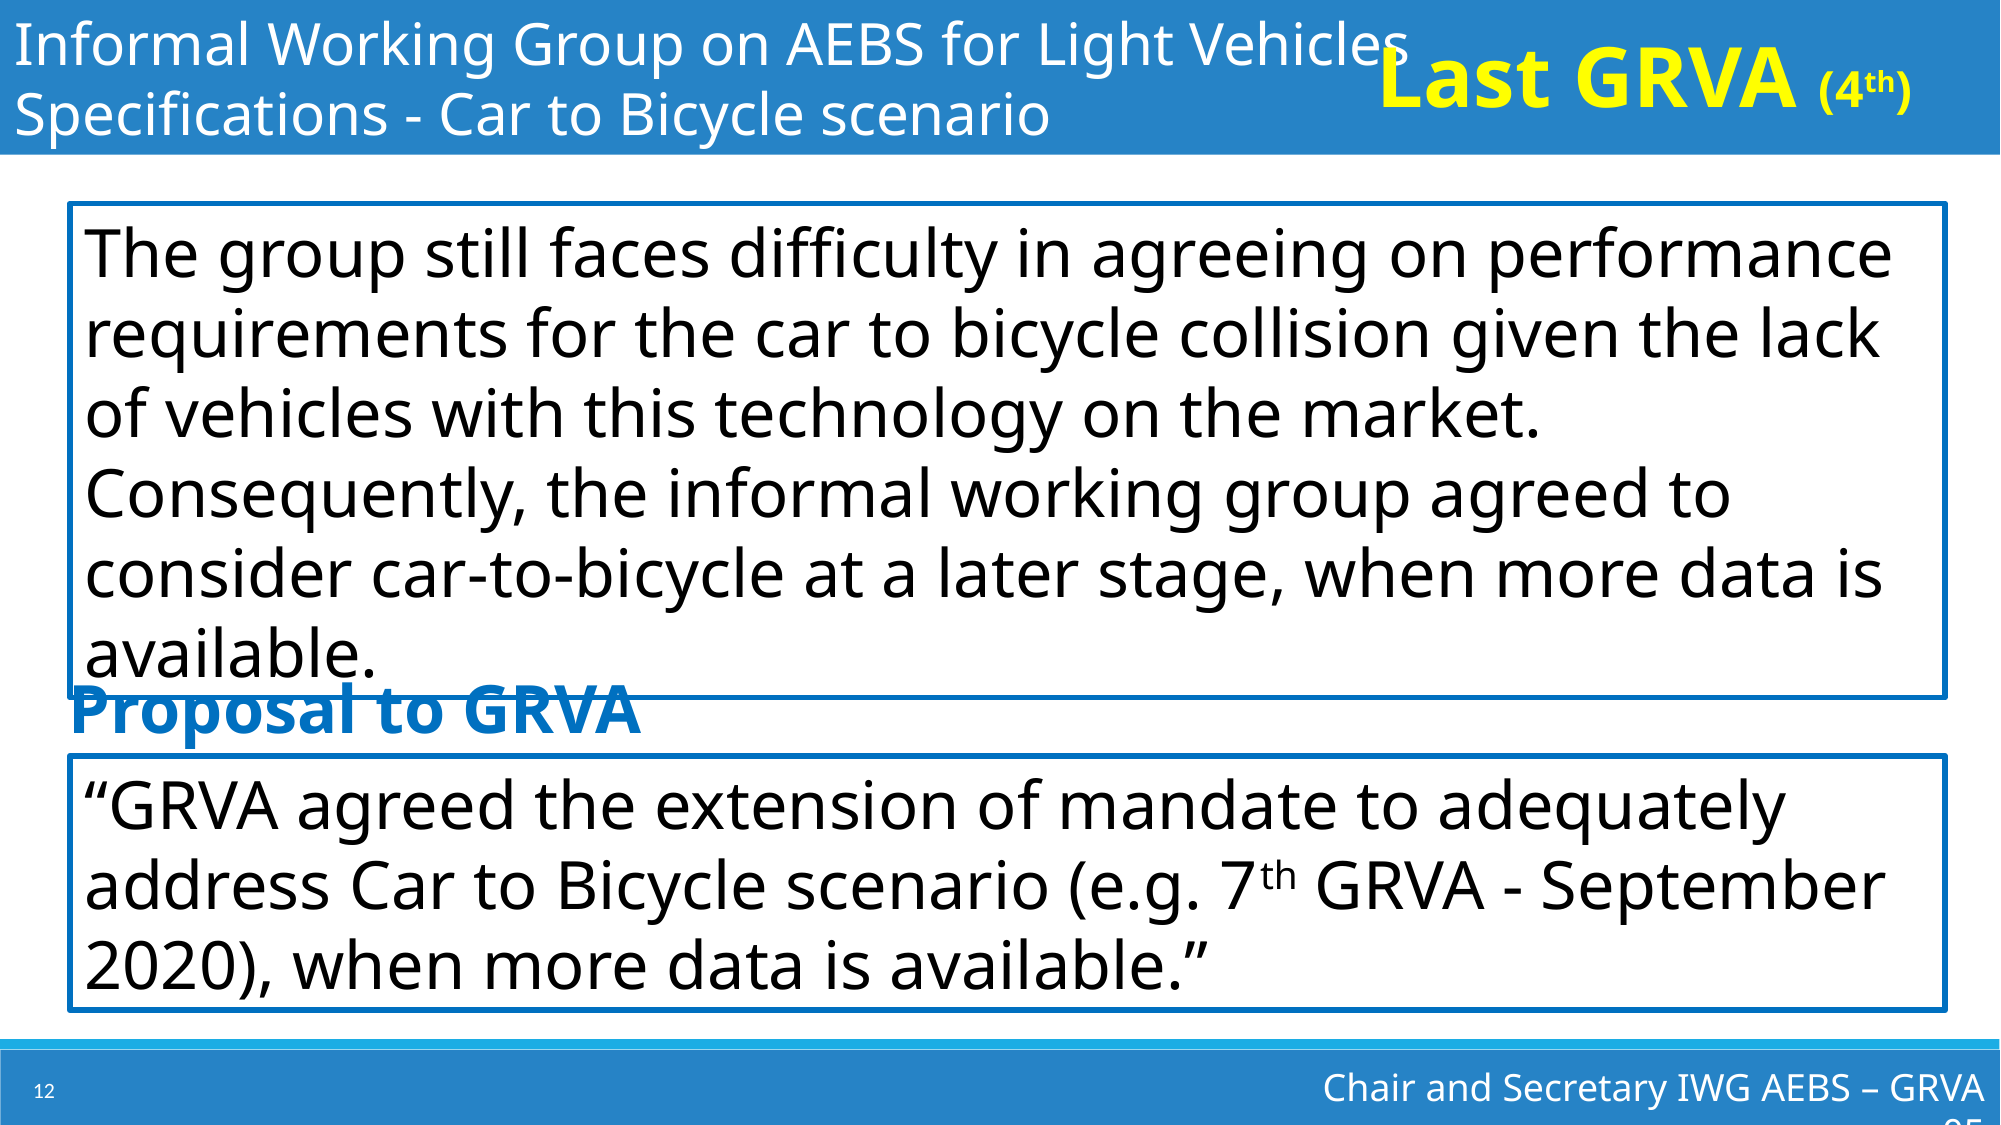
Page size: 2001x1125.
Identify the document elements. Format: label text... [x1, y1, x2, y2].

text_box The group still faces difficulty in agreeing on performance requirements for the car to bicycle collision given the lack of vehicles with this technology on the market. Consequently, the informal working group agreed to consider car-to-bicycle at a later stage, when more data is available. [69, 203, 1946, 698]
text_box “GRVA agreed the extension of mandate to adequately address Car to Bicycle scenario (e.g. 7th GRVA - September 2020), when more data is available.” [69, 755, 1946, 1011]
text_box Informal Working Group on AEBS for Light Vehicles Specifications - Car to Bicycle scenario [0, 0, 2000, 155]
text_box Chair and Secretary IWG AEBS – GRVA 05 [1263, 1056, 2000, 1125]
text_box Last GRVA (4th) [1324, 16, 1966, 132]
slide_number 12 [0, 1059, 70, 1120]
text_box Proposal to GRVA [54, 659, 691, 755]
